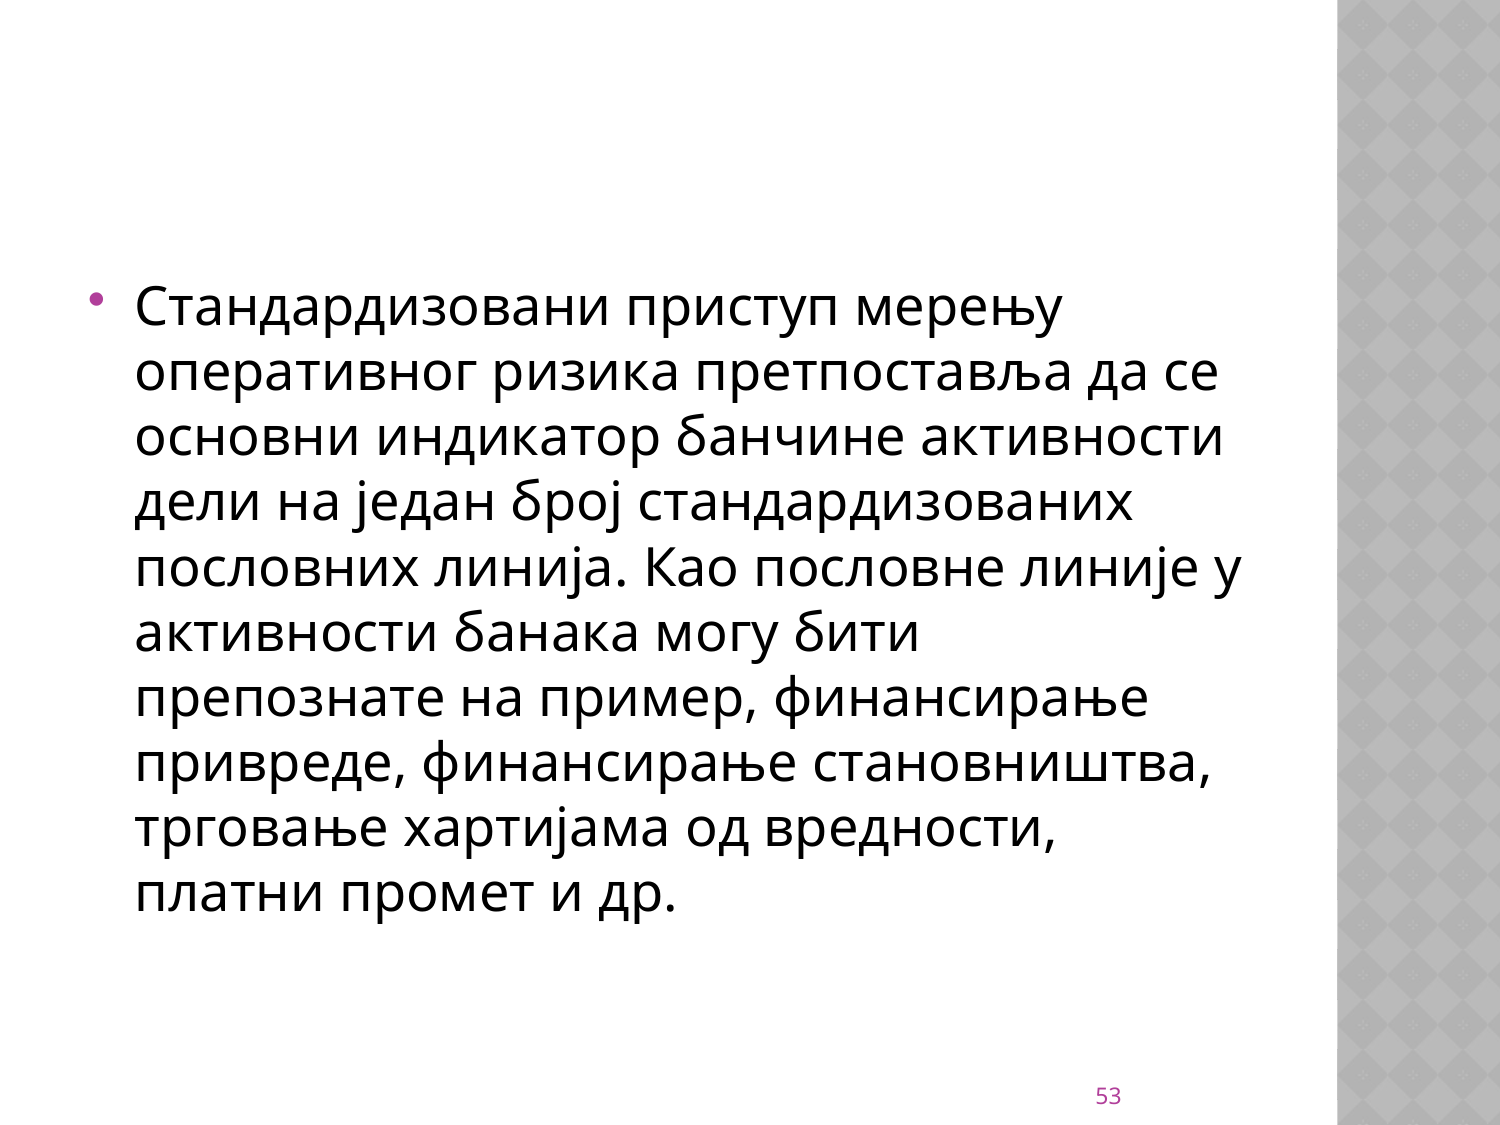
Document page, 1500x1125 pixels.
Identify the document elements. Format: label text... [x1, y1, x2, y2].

list Стандардизовани приступ мерењу оперативног ризика претпоставља да се основни индикатор банчине активности дели на један број стандардизованих пословних линија. Као пословне линије у активности банака могу бити препознате на пример, финансирање привреде, финансирање становништва, трговање хартијама од вредности, платни промет и др. [75, 264, 1263, 1059]
slide_number 53 [1025, 1075, 1122, 1113]
